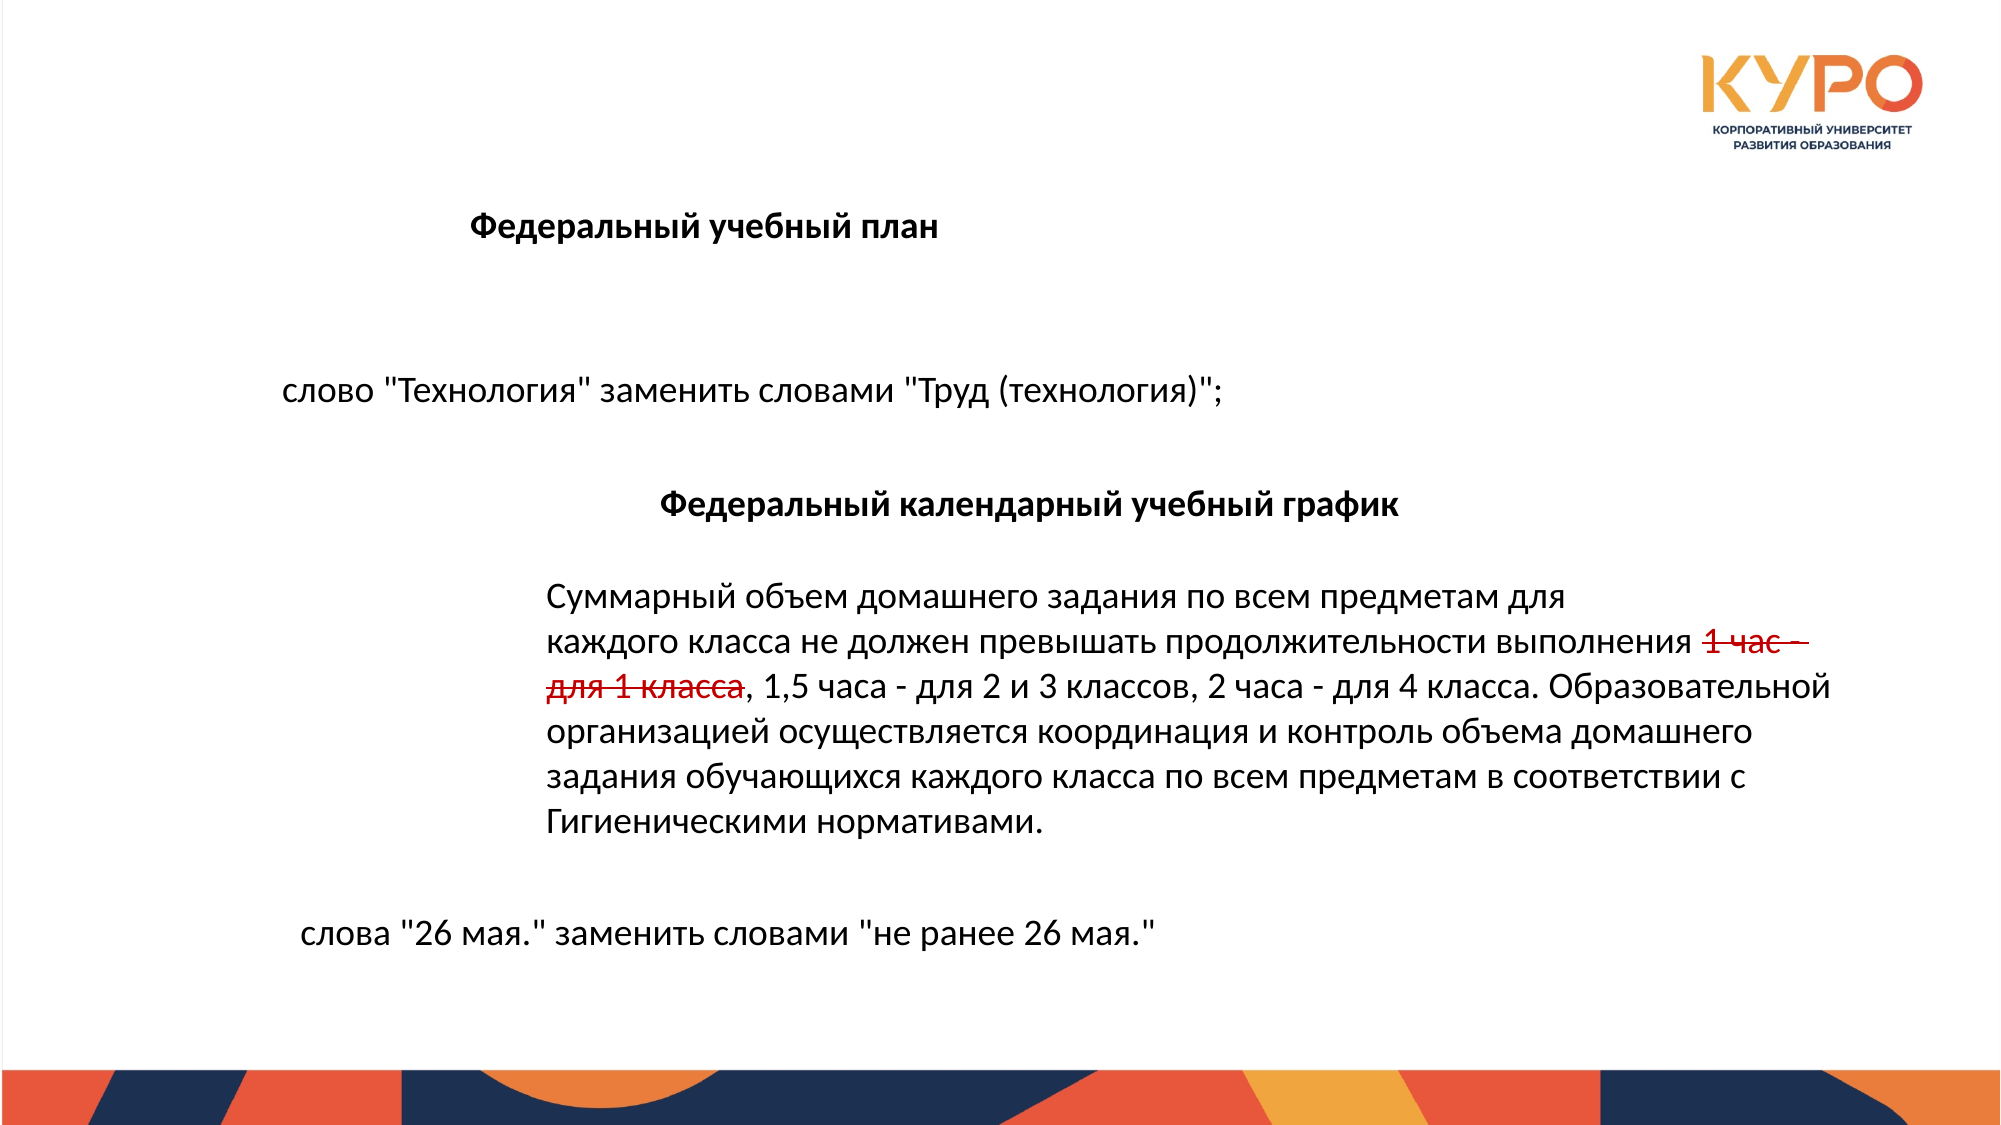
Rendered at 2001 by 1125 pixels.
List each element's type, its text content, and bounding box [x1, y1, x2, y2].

text_box Суммарный объем домашнего задания по всем предметам для каждого класса не должен превышать продолжительности выполнения 1 час - для 1 класса, 1,5 часа - для 2 и 3 классов, 2 часа - для 4 класса. Образовательной организацией осуществляется координация и контроль объема домашнего задания обучающихся каждого класса по всем предметам в соответствии с Гигиеническими нормативами. [531, 563, 1973, 848]
text_box слова "26 мая." заменить словами "не ранее 26 мая." [285, 900, 1286, 961]
text_box слово "Технология" заменить словами "Труд (технология)"; [267, 357, 1268, 417]
picture [0, 0, 2001, 1125]
text_box Федеральный учебный план [455, 194, 955, 254]
text_box Федеральный календарный учебный график [645, 472, 1415, 532]
